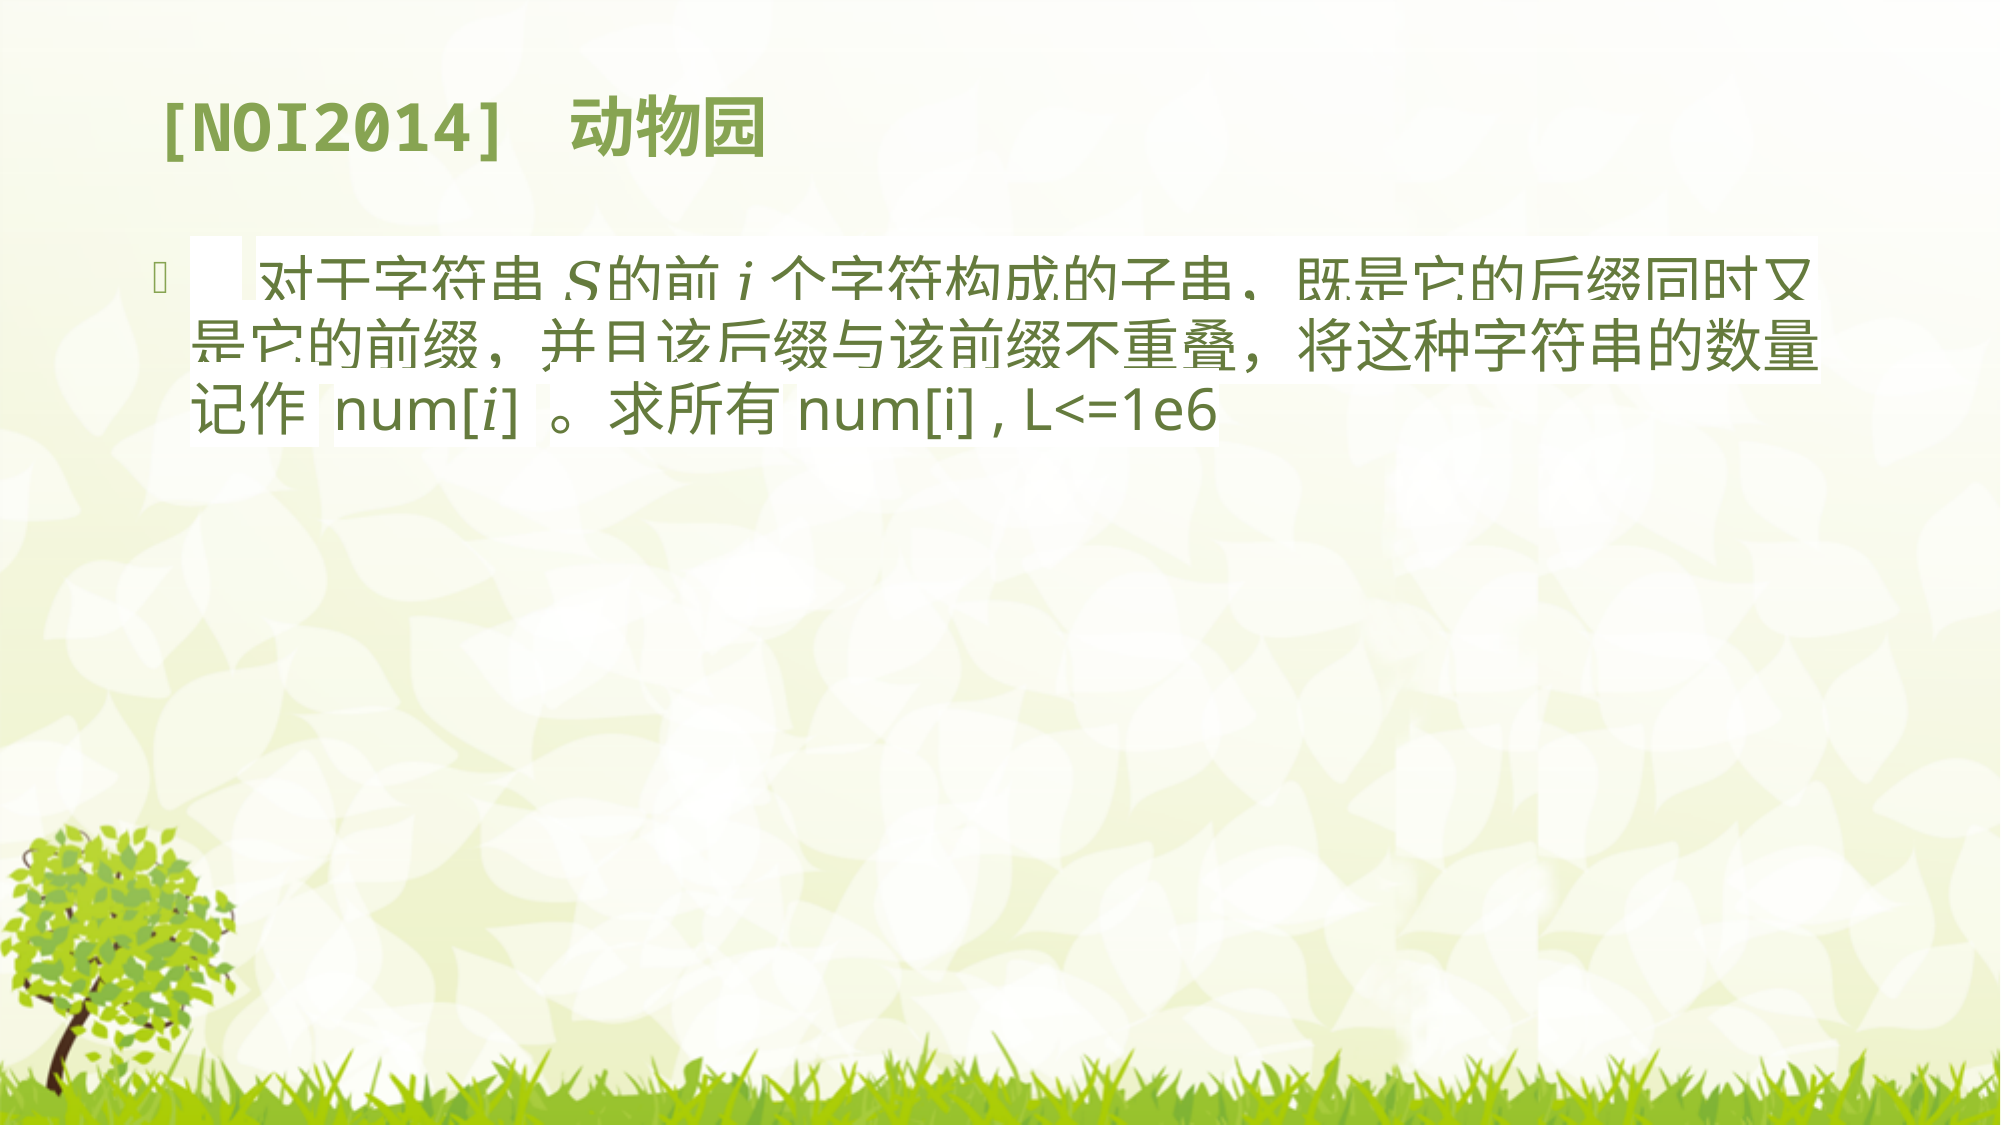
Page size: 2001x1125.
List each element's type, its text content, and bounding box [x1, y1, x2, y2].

list 对于字符串 𝑆的前 𝑖 个字符构成的子串，既是它的后缀同时又是它的前缀，并且该后缀与该前缀不重叠，将这种字符串的数量记作 num[𝑖] 。求所有num[i] , L<=1e6 [137, 246, 1863, 815]
picture [0, 0, 2001, 1125]
title [NOI2014] 动物园 [137, 59, 1863, 200]
